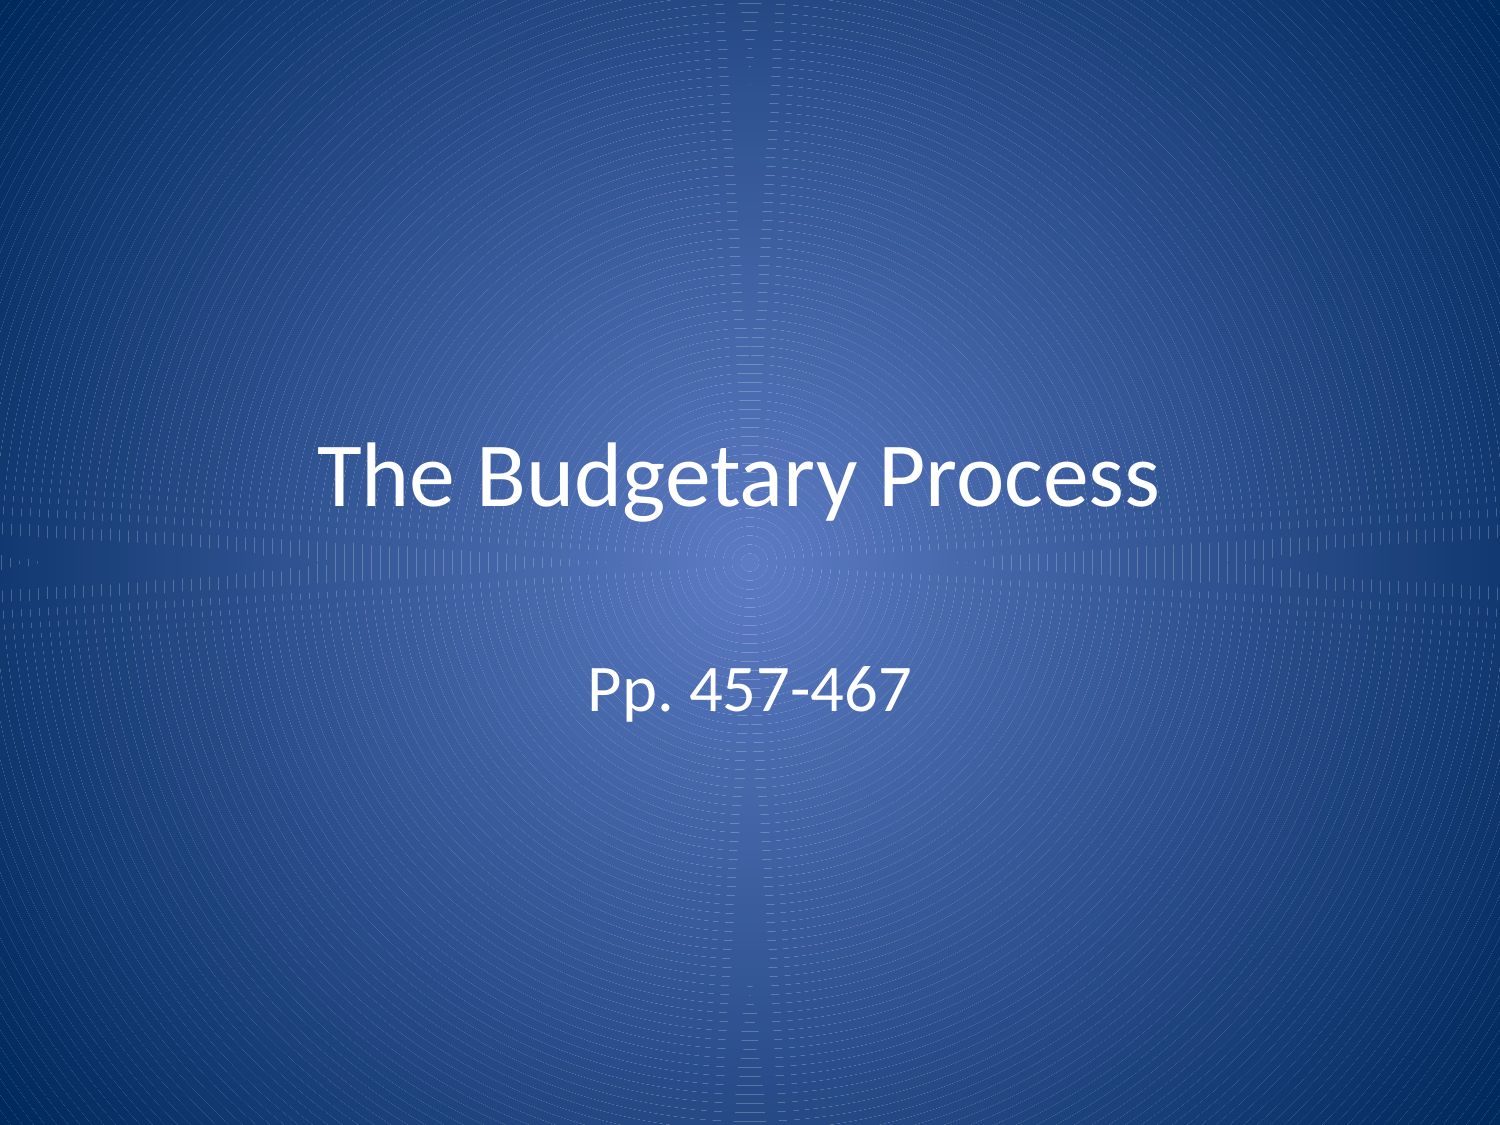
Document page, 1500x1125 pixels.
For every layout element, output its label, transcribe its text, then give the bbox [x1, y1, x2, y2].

title The Budgetary Process [112, 349, 1388, 591]
subtitle Pp. 457-467 [225, 637, 1275, 925]
